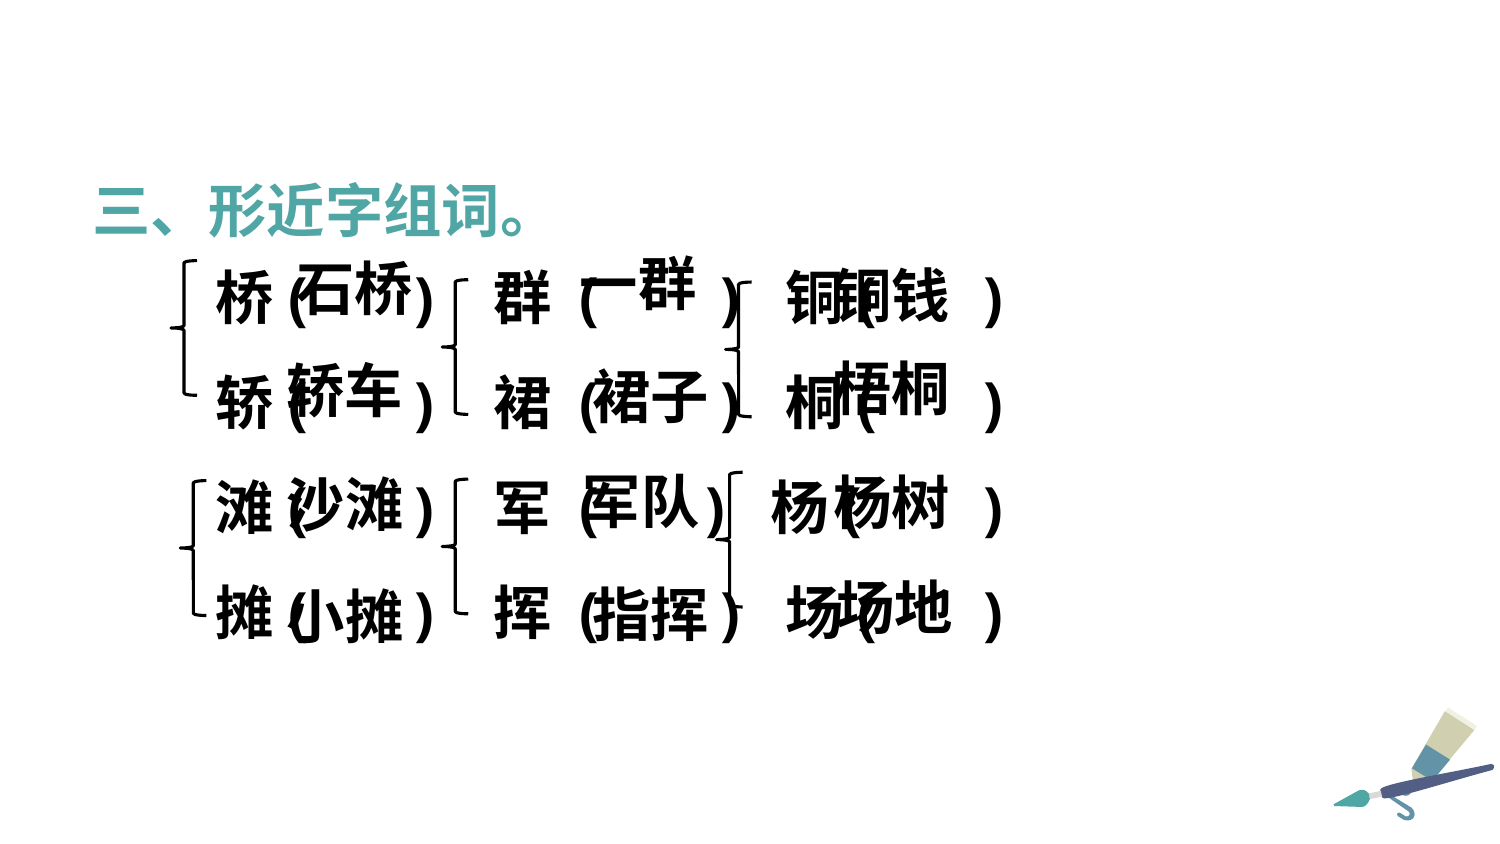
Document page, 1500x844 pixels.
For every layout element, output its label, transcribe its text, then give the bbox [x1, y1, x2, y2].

text_box 铜钱 [818, 251, 965, 337]
text_box [180, 480, 207, 616]
text_box [442, 479, 469, 614]
text_box 轿车 [271, 347, 418, 432]
text_box 指挥 [577, 570, 724, 656]
text_box 桥( ) 群 ( ) 铜( ) 轿( ) 裙 ( ) 桐( ) 滩( ) 军 ( ) 杨( ) 摊( ) 挥 ( ) 场( ) [201, 219, 1395, 654]
text_box 梧桐 [818, 344, 965, 430]
text_box [442, 279, 469, 415]
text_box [1358, 708, 1481, 844]
text_box 杨树 [818, 458, 966, 544]
text_box [716, 472, 743, 607]
text_box 小摊 [272, 572, 419, 658]
text_box 沙滩 [272, 460, 419, 546]
text_box 一群 [565, 239, 712, 324]
text_box 场地 [821, 564, 969, 649]
text_box 三、形近字组词。 [77, 131, 682, 252]
text_box 军队 [568, 458, 715, 544]
text_box [725, 282, 752, 417]
text_box 裙子 [577, 352, 725, 438]
text_box 石桥 [281, 252, 428, 330]
text_box [170, 260, 198, 396]
